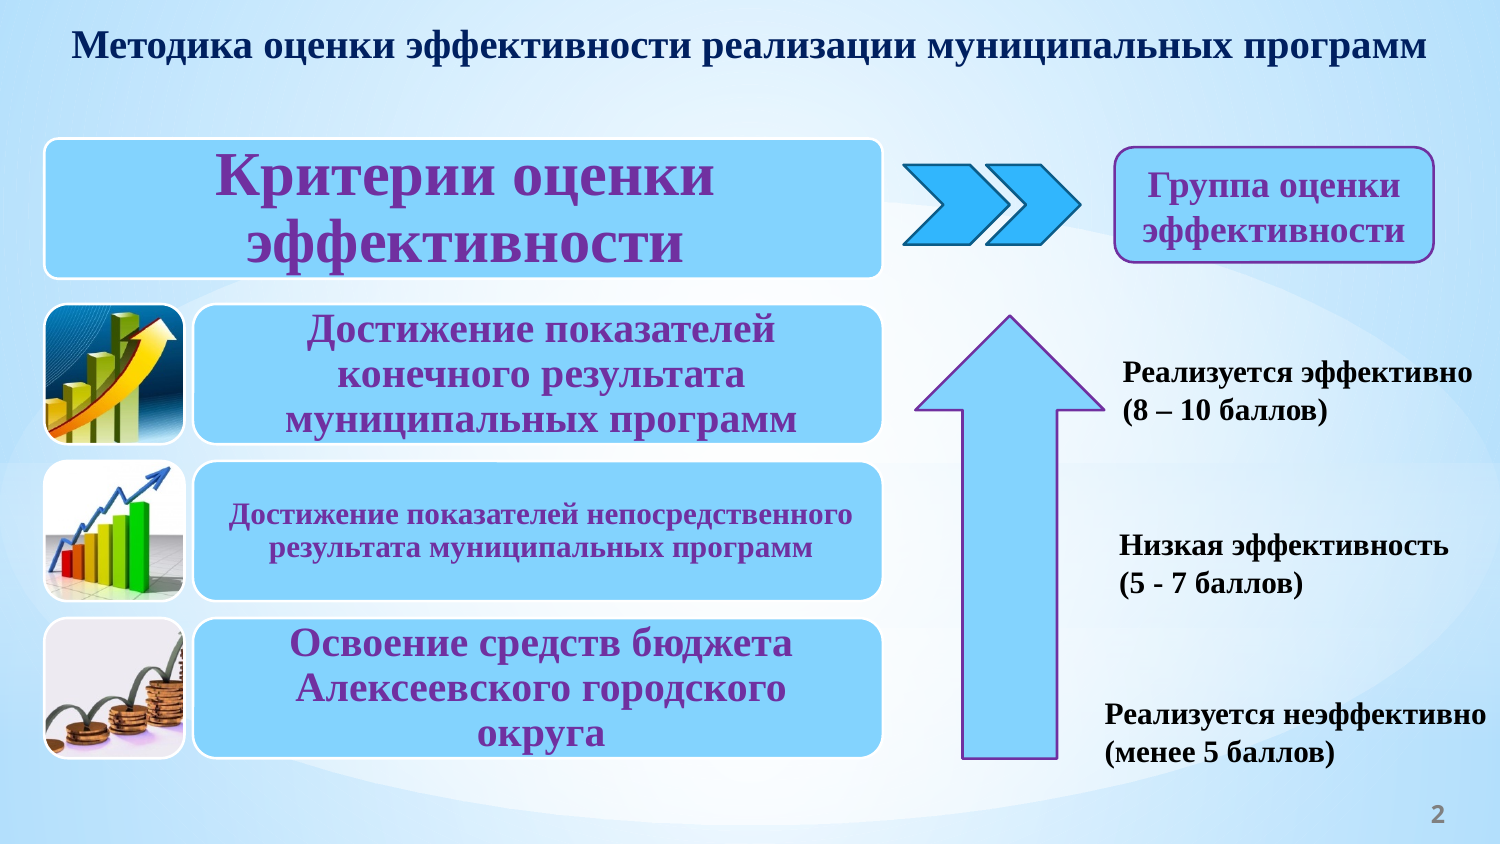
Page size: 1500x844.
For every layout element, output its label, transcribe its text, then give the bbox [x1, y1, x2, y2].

title Методика оценки эффективности реализации муниципальных программ [41, 14, 1459, 119]
text_box Реализуется неэффективно (менее 5 баллов) [1089, 685, 1500, 776]
text_box Группа оценки эффективности [1113, 145, 1435, 264]
slide_number 2 [1375, 793, 1500, 839]
text_box Реализуется эффективно (8 – 10 баллов) [1107, 344, 1500, 434]
text_box [984, 163, 1082, 246]
text_box [932, 314, 1106, 760]
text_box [0, 138, 928, 759]
text_box Низкая эффективность (5 - 7 баллов) [1104, 517, 1500, 607]
text_box [932, 163, 1011, 246]
